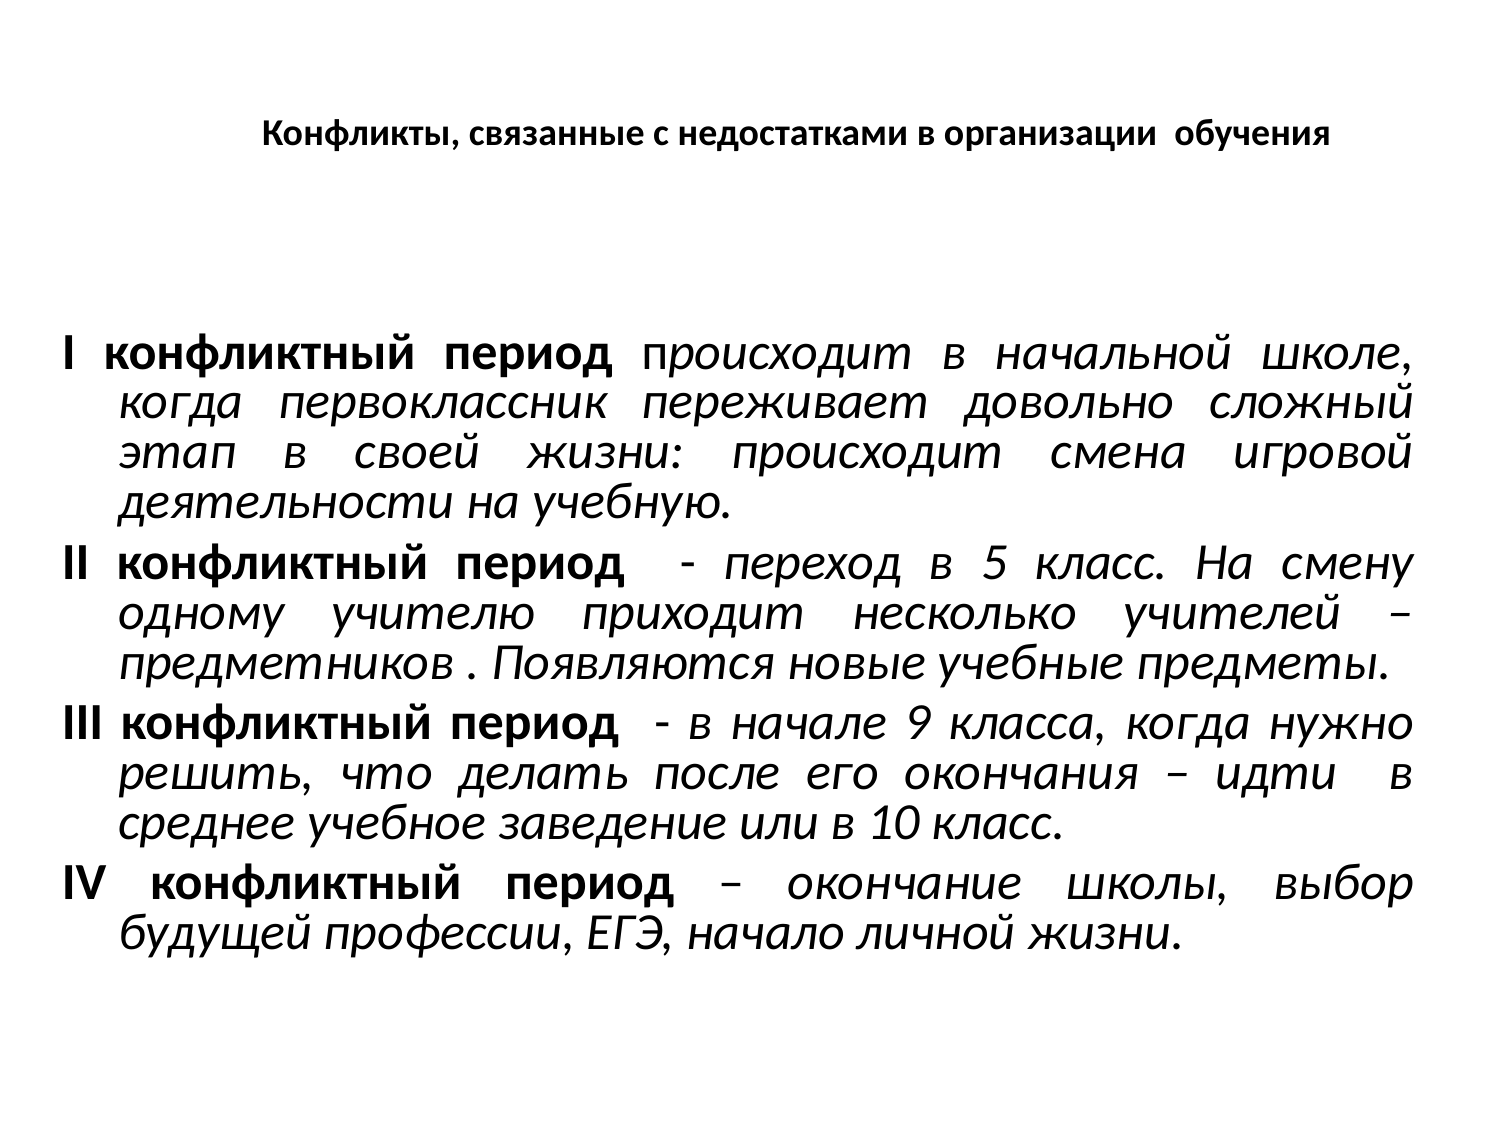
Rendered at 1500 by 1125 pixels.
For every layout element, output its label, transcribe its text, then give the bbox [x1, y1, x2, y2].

title Конфликты, связанные с недостатками в организации обучения [152, 54, 1443, 161]
list I конфликтный период происходит в начальной школе, когда первоклассник переживает довольно сложный этап в своей жизни: происходит смена игровой деятельности на учебную. II конфликтный период - переход в 5 класс. На смену одному учителю приходит несколько учителей –предметников . Появляются новые учебные предметы. III конфликтный период - в начале 9 класса, когда нужно решить, что делать после его окончания – идти в среднее учебное заведение или в 10 класс. IV конфликтный период – окончание школы, выбор будущей профессии, ЕГЭ, начало личной жизни. [46, 251, 1430, 1067]
